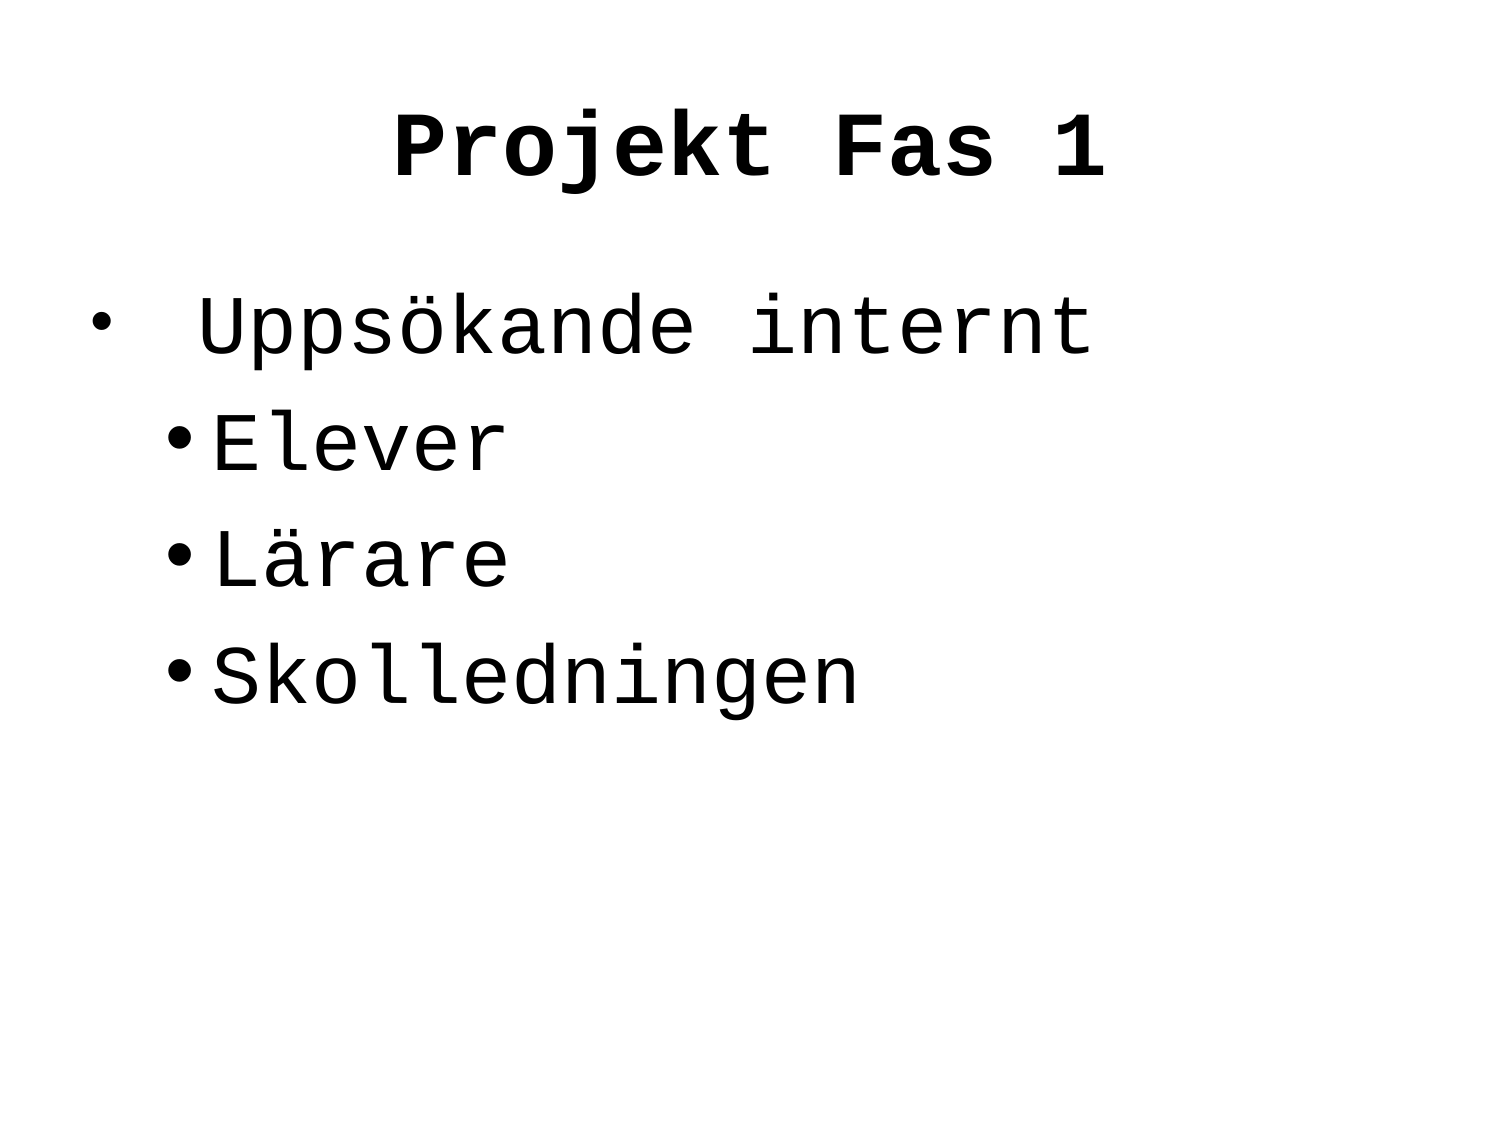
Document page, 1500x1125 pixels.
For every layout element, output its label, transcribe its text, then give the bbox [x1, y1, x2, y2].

list Uppsökande internt Elever Lärare Skolledningen [74, 262, 1426, 1006]
title Projekt Fas 1 [74, 44, 1426, 233]
